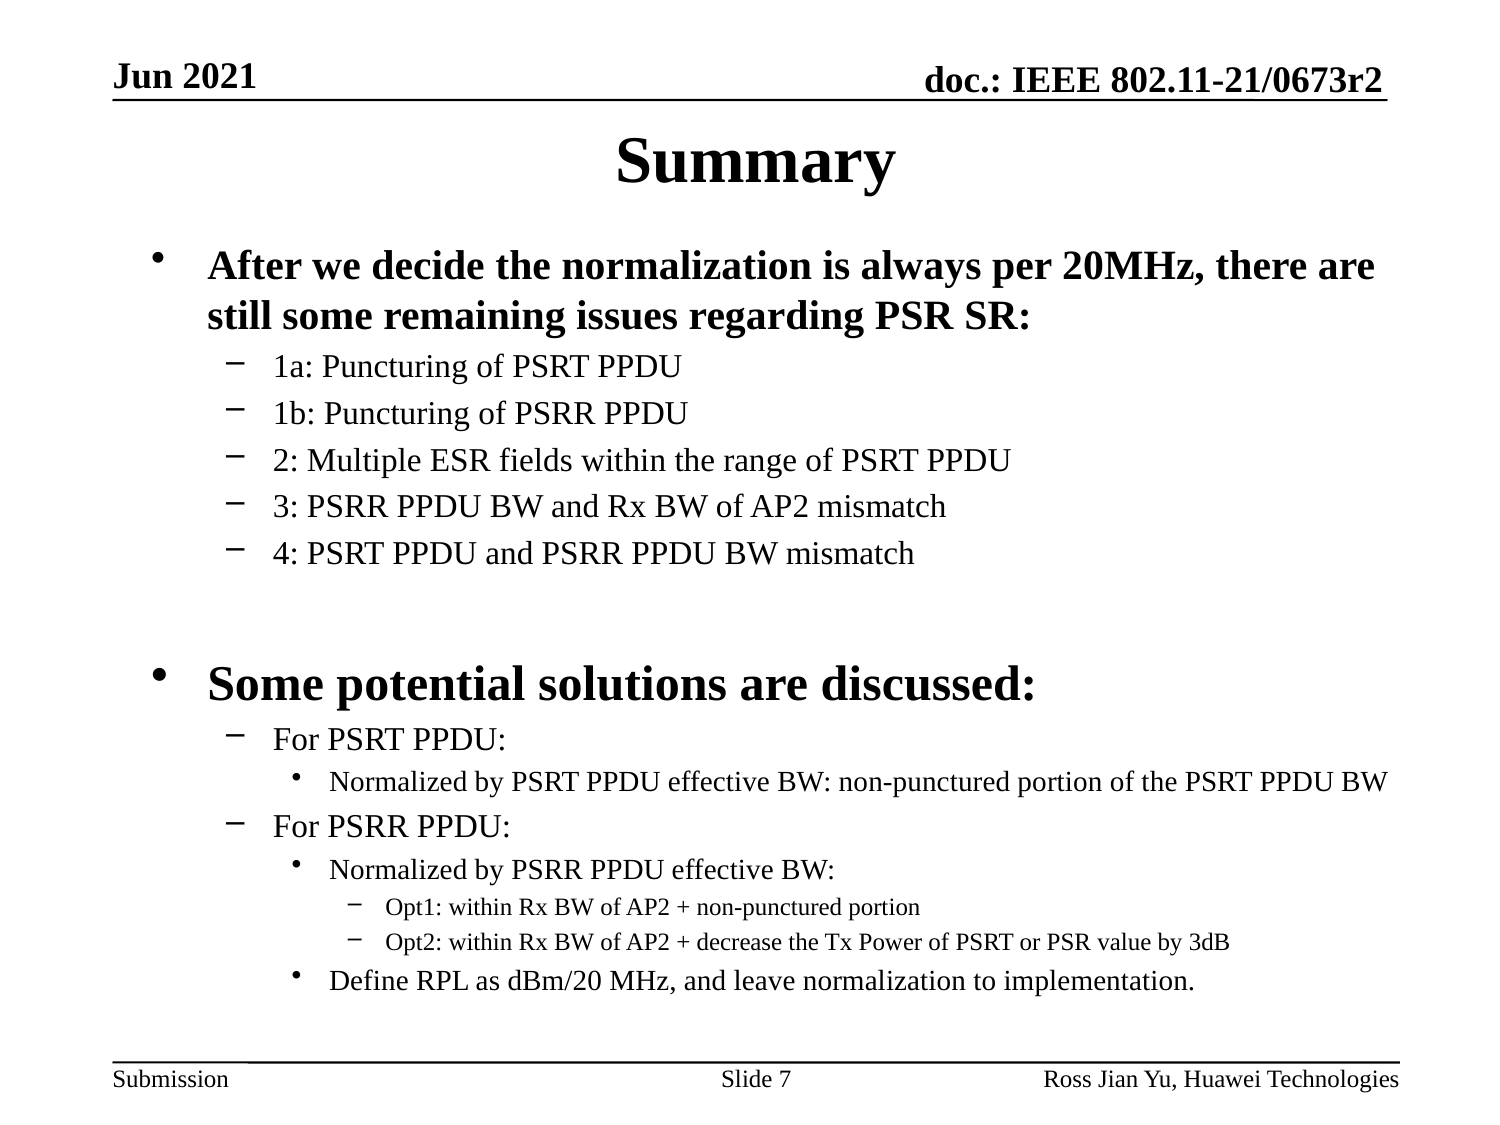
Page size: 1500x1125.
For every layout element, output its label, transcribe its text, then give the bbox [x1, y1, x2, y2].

list After we decide the normalization is always per 20MHz, there are still some remaining issues regarding PSR SR: 1a: Puncturing of PSRT PPDU 1b: Puncturing of PSRR PPDU 2: Multiple ESR fields within the range of PSRT PPDU 3: PSRR PPDU BW and Rx BW of AP2 mismatch 4: PSRT PPDU and PSRR PPDU BW mismatch Some potential solutions are discussed: For PSRT PPDU: Normalized by PSRT PPDU effective BW: non-punctured portion of the PSRT PPDU BW For PSRR PPDU: Normalized by PSRR PPDU effective BW: Opt1: within Rx BW of AP2 + non-punctured portion Opt2: within Rx BW of AP2 + decrease the Tx Power of PSRT or PSR value by 3dB Define RPL as dBm/20 MHz, and leave normalization to implementation. [135, 230, 1413, 1040]
slide_number Slide 7 [712, 1061, 800, 1093]
title Summary [99, 112, 1413, 201]
